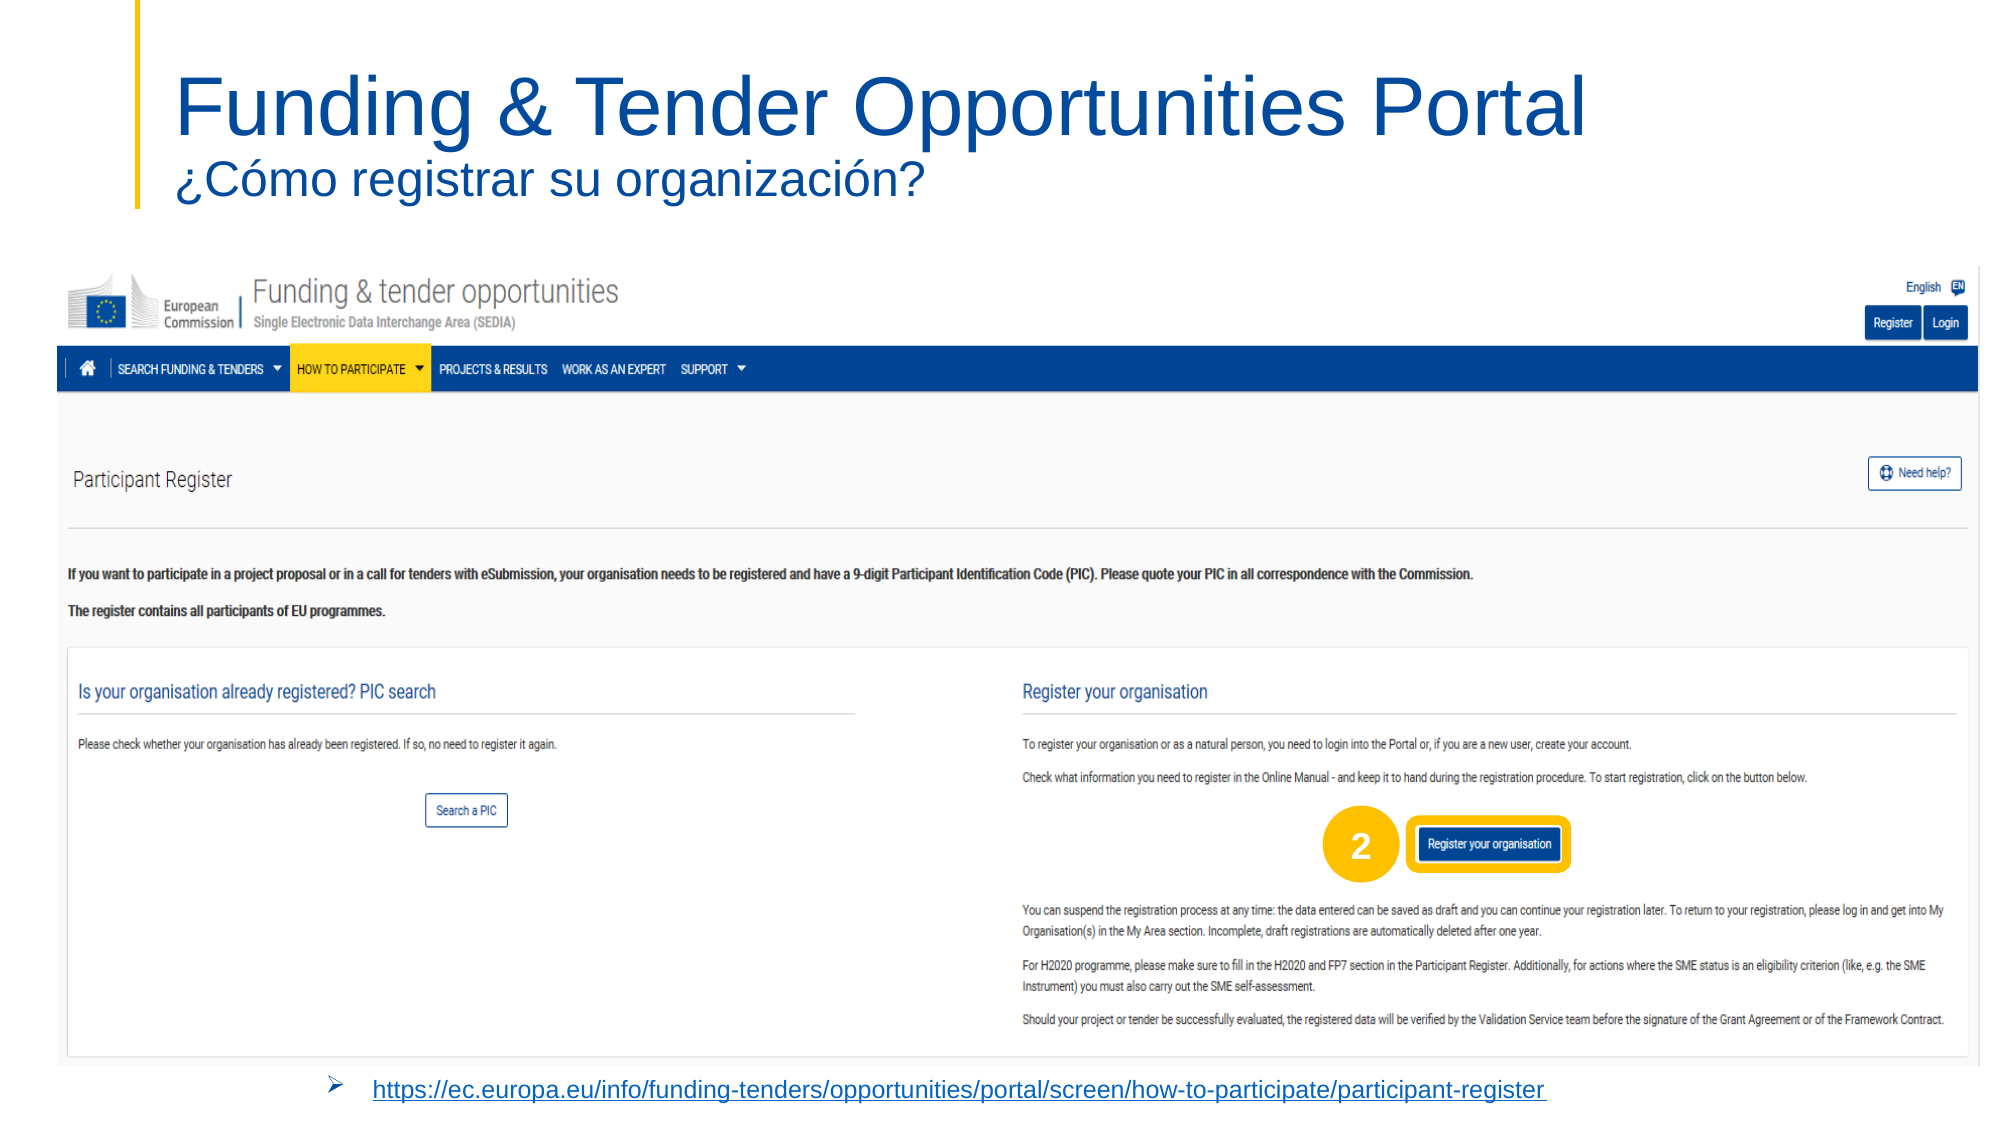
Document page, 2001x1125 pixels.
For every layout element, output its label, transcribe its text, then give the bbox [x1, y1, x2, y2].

title Funding & Tender Opportunities Portal ¿Cómo registrar su organización? [159, 79, 1885, 208]
text_box https://ec.europa.eu/info/funding-tenders/opportunities/portal/screen/how-to-participate/participant-register [10, 1065, 1803, 1111]
picture [57, 266, 1980, 1066]
